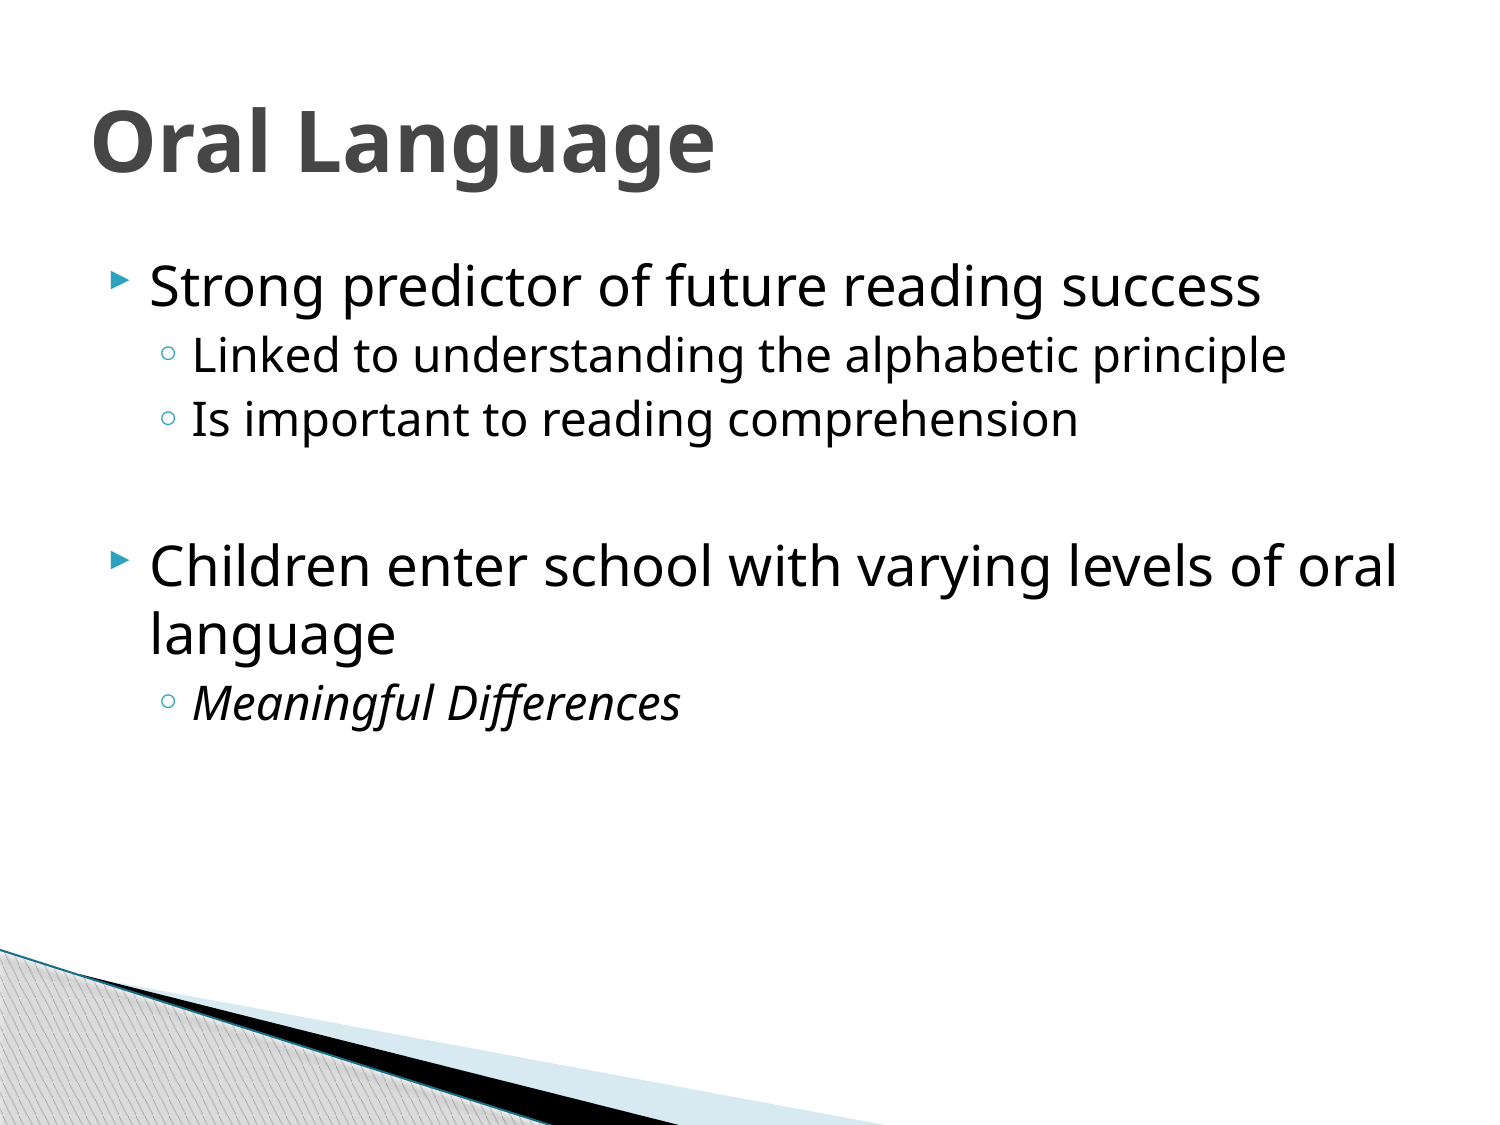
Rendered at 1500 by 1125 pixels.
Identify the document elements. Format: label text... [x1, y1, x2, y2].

list Strong predictor of future reading success Linked to understanding the alphabetic principle Is important to reading comprehension Children enter school with varying levels of oral language Meaningful Differences [75, 243, 1425, 986]
title Oral Language [75, 45, 1425, 233]
